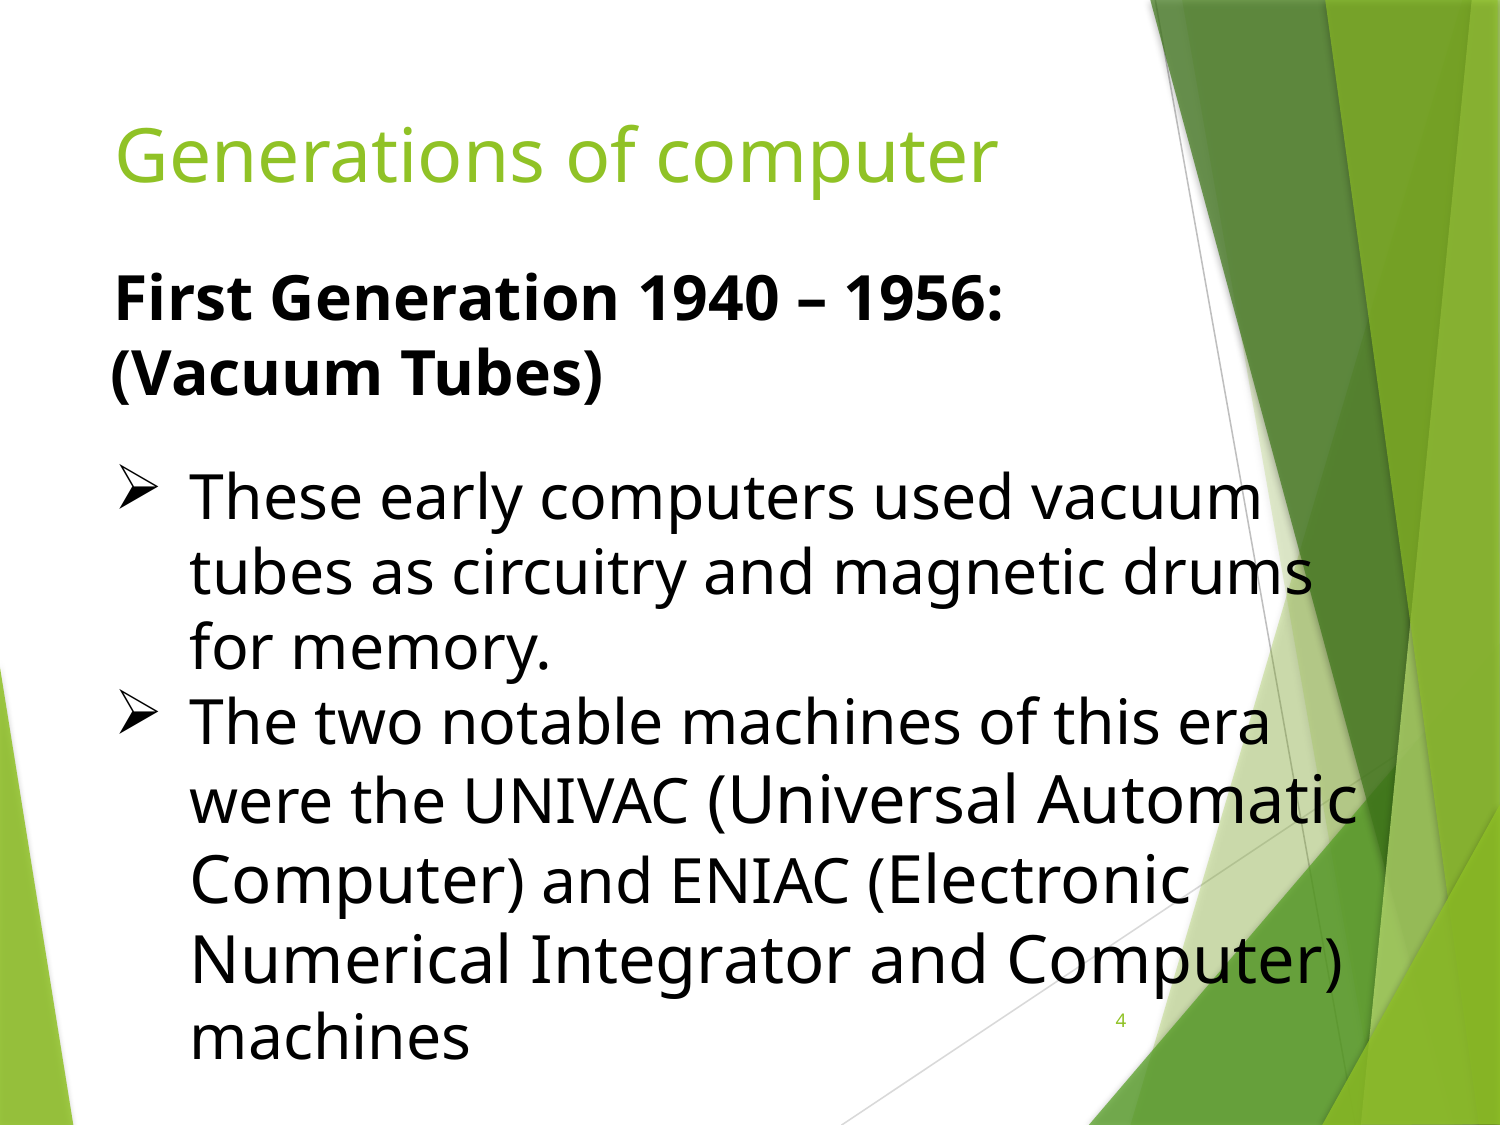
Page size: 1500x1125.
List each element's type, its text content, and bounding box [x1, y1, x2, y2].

text_box First Generation 1940 – 1956: (Vacuum Tubes) [79, 250, 1237, 416]
title Generations of computer [99, 99, 1142, 250]
text_box These early computers used vacuum tubes as circuitry and magnetic drums for memory. The two notable machines of this era were the UNIVAC (Universal Automatic Computer) and ENIAC (Electronic Numerical Integrator and Computer) machines [99, 450, 1413, 1080]
slide_number 4 [1057, 991, 1142, 1051]
